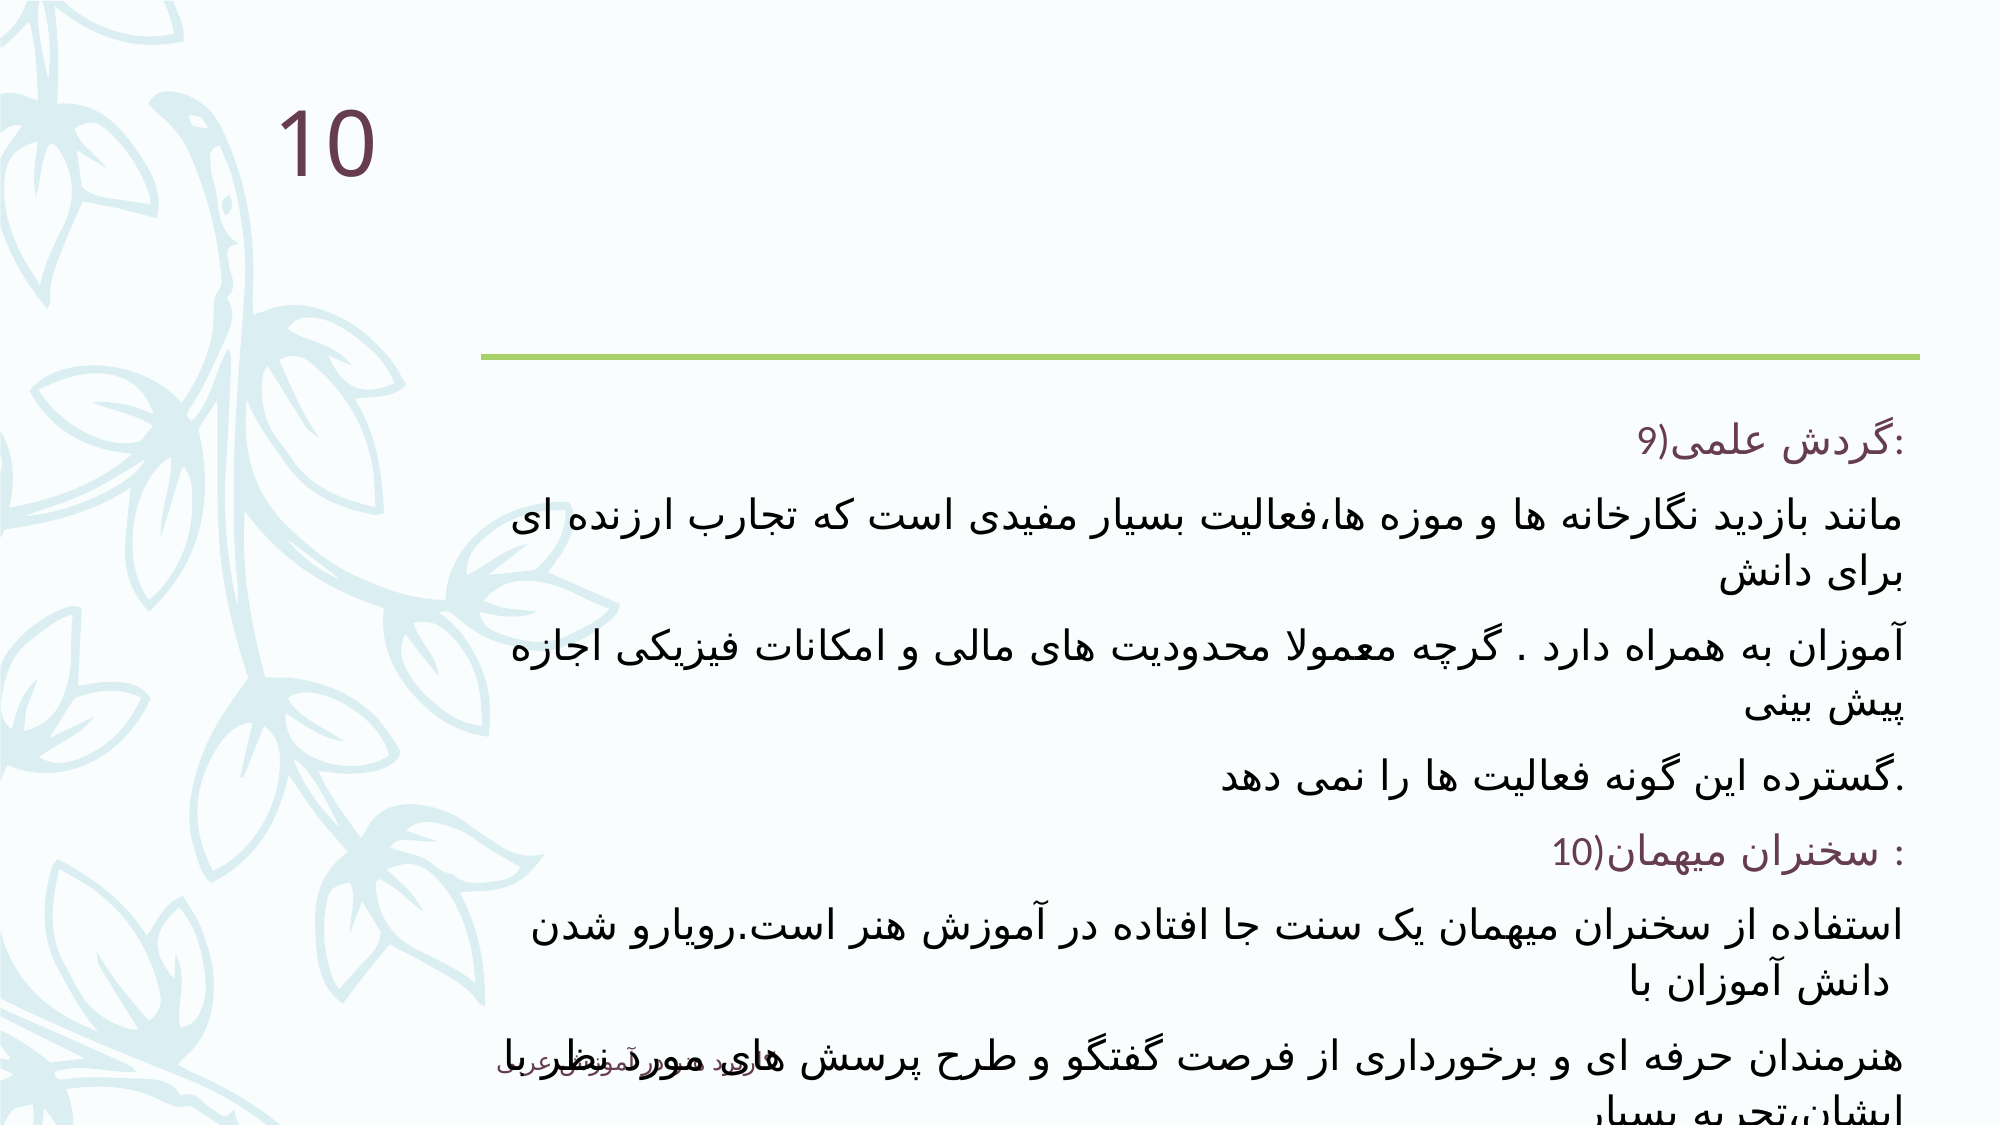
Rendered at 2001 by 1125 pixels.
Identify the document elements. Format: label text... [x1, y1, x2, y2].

footer کاربرد هنر در آموزش عربی [481, 1032, 1411, 1093]
slide_number 10 [84, 118, 394, 218]
list 9)گردش علمی: مانند بازدید نگارخانه ها و موزه ها،فعالیت بسیار مفیدی است که تجارب ارزنده ای برای دانش آموزان به همراه دارد . گرچه معمولا محدودیت های مالی و امکانات فیزیکی اجازه پیش بینی گسترده این گونه فعالیت ها را نمی دهد. 10)سخنران میهمان : استفاده از سخنران میهمان یک سنت جا افتاده در آموزش هنر است.رویارو شدن دانش آموزان با هنرمندان حرفه ای و برخورداری از فرصت گفتگو و طرح پرسش های مورد نظر با ایشان،تجربه بسیار گران سنگ و ارزشمندی است. [481, 399, 1920, 999]
